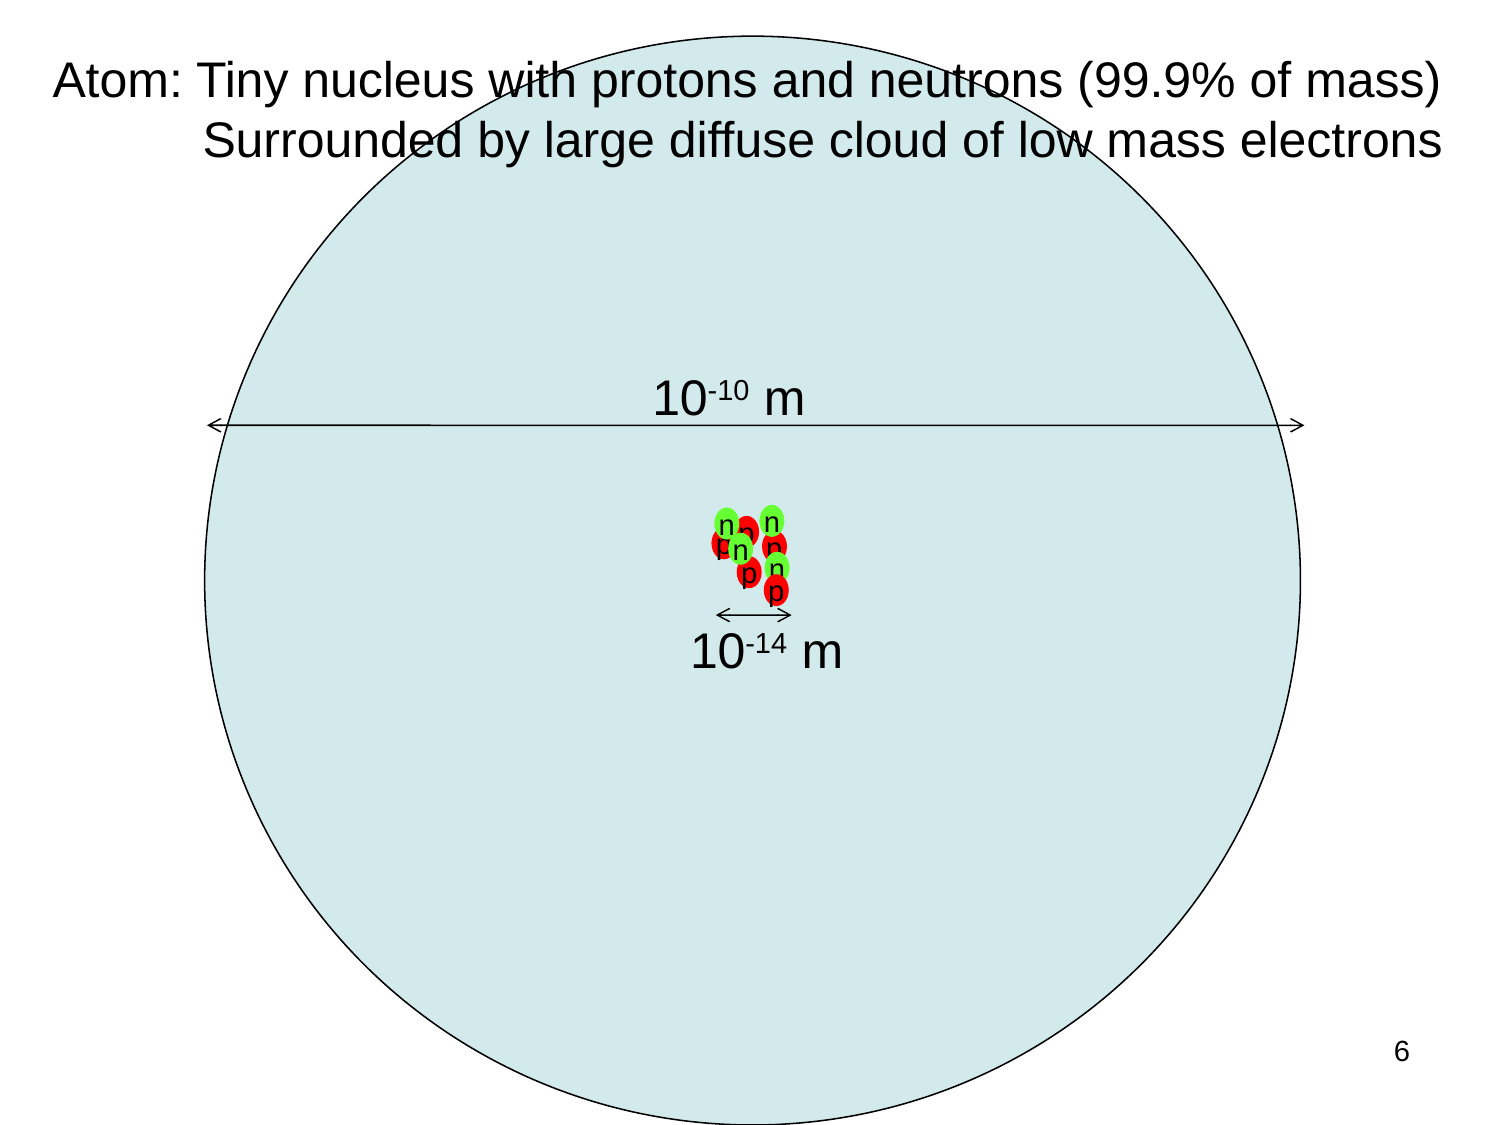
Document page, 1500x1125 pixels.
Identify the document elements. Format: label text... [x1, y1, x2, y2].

text_box [687, 36, 818, 40]
text_box [821, 418, 1305, 433]
text_box n [764, 551, 790, 579]
text_box [715, 607, 792, 623]
text_box p [736, 556, 762, 589]
text_box p [761, 532, 787, 559]
text_box 10-10 m [637, 357, 821, 433]
text_box [227, 176, 1278, 425]
text_box n [728, 532, 754, 565]
text_box p [738, 515, 760, 546]
slide_number 6 [1074, 1024, 1426, 1103]
text_box p [763, 574, 789, 607]
text_box n [759, 504, 785, 537]
text_box 10-14 m [675, 610, 859, 686]
text_box n [714, 507, 740, 540]
text_box p [711, 532, 729, 560]
text_box [204, 426, 1301, 1125]
text_box [206, 418, 637, 433]
text_box Atom: Tiny nucleus with protons and neutrons (99.9% of mass) Surrounded by large diffuse cloud of low mass electrons [37, 40, 1459, 176]
